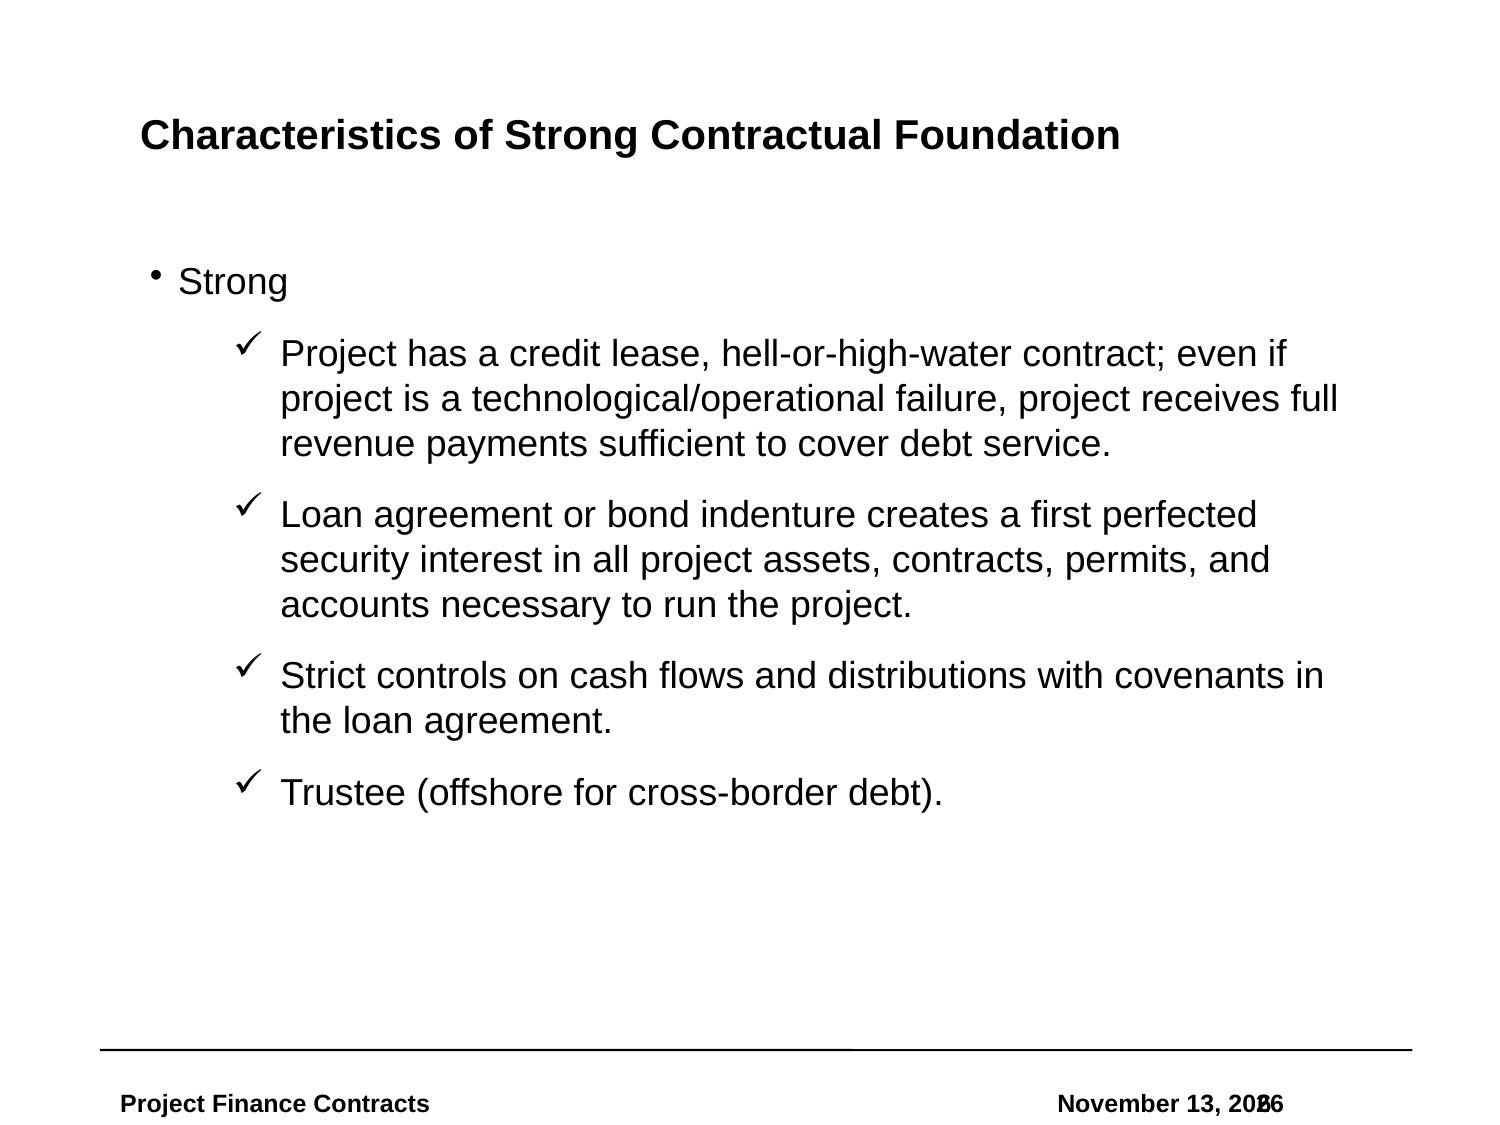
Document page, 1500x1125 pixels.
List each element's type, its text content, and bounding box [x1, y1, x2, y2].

title Characteristics of Strong Contractual Foundation [124, 99, 1288, 226]
list Strong Project has a credit lease, hell-or-high-water contract; even if project is a technological/operational failure, project receives full revenue payments sufficient to cover debt service. Loan agreement or bond indenture creates a first perfected security interest in all project assets, contracts, permits, and accounts necessary to run the project. Strict controls on cash flows and distributions with covenants in the loan agreement. Trustee (offshore for cross-border debt). [124, 249, 1376, 1001]
